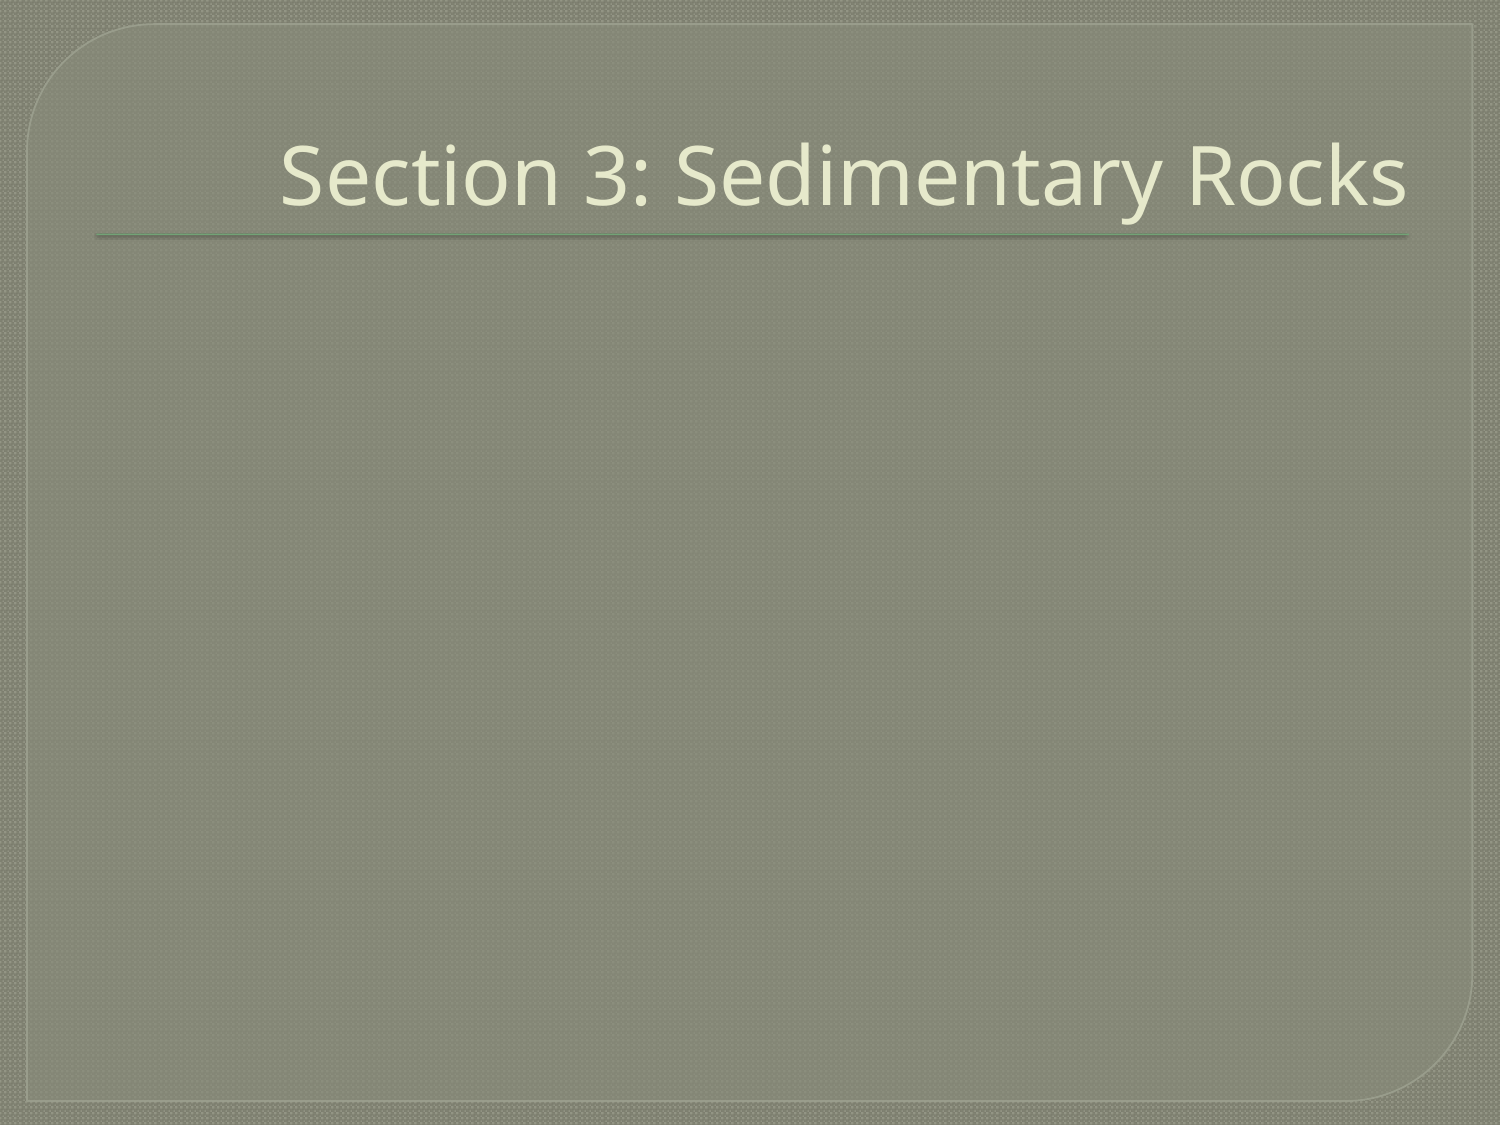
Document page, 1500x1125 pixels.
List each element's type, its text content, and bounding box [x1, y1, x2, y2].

title Section 3: Sedimentary Rocks [75, 41, 1425, 230]
